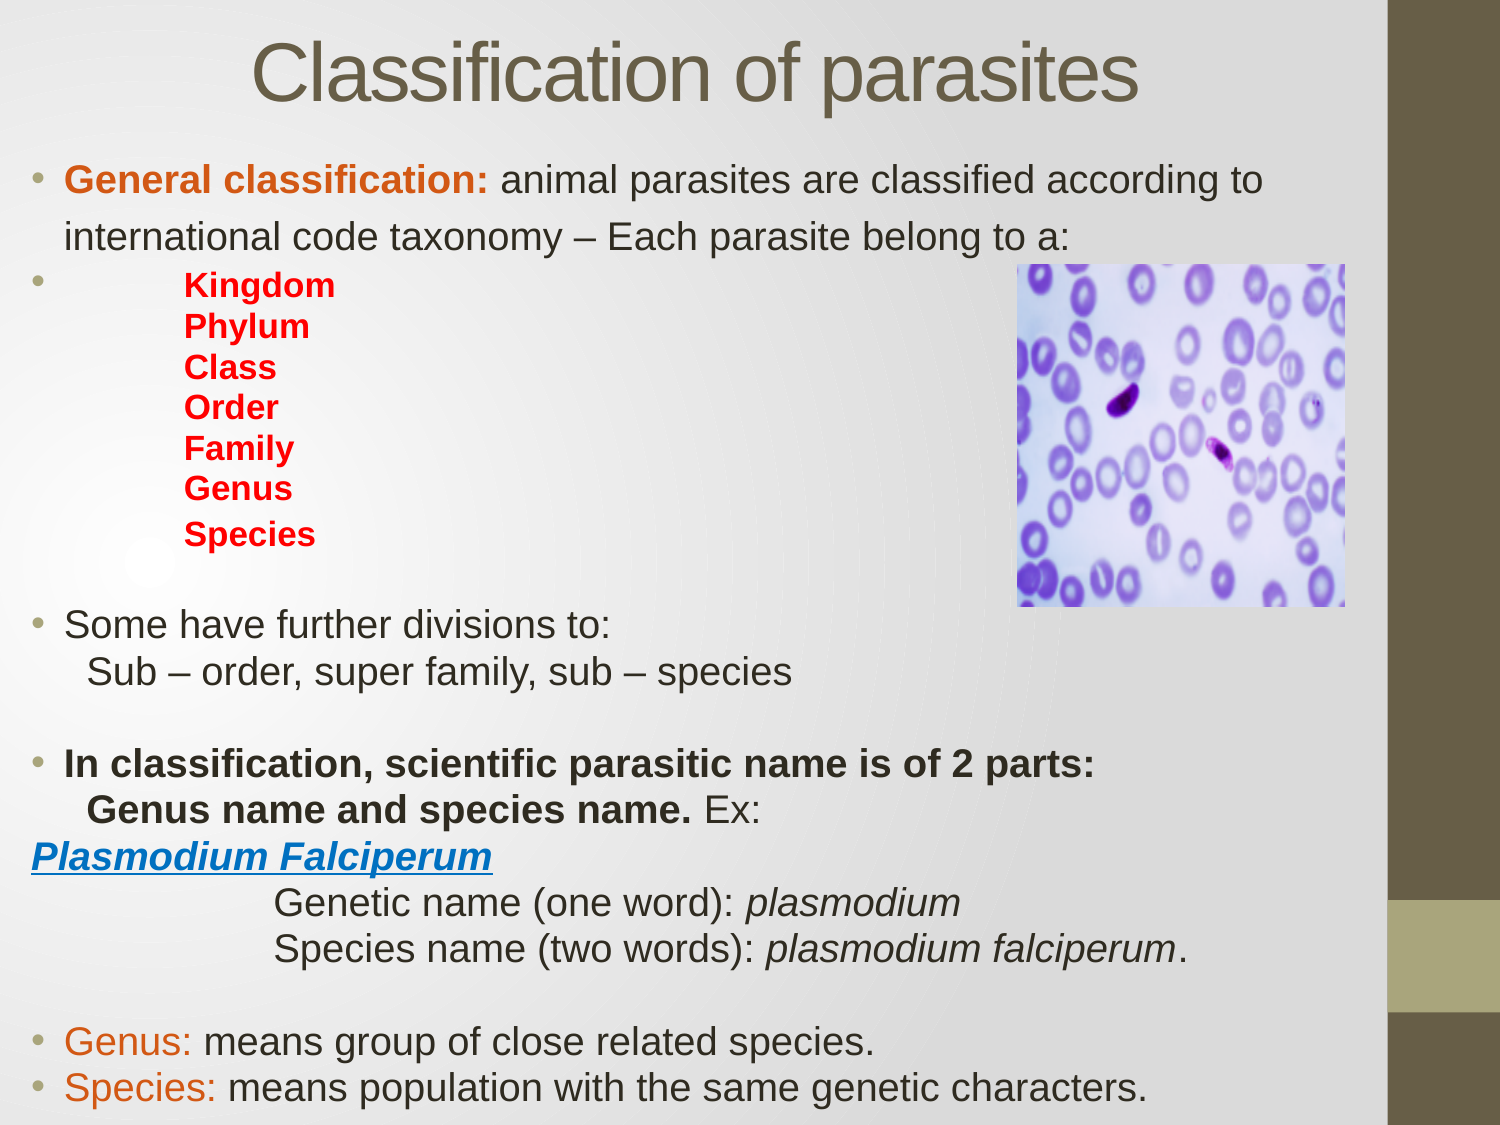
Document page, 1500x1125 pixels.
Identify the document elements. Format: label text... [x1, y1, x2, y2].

list General classification: animal parasites are classified according to international code taxonomy – Each parasite belong to a: Kingdom Phylum Class Order Family Genus Species Some have further divisions to: Sub – order, super family, sub – species In classification, scientific parasitic name is of 2 parts: Genus name and species name. Ex: Plasmodium Falciperum Genetic name (one word): plasmodium Species name (two words): plasmodium falciperum. Genus: means group of close related species. Species: means population with the same genetic characters. [0, 136, 1421, 1125]
title Classification of parasites [71, 0, 1322, 136]
picture [1017, 263, 1345, 608]
